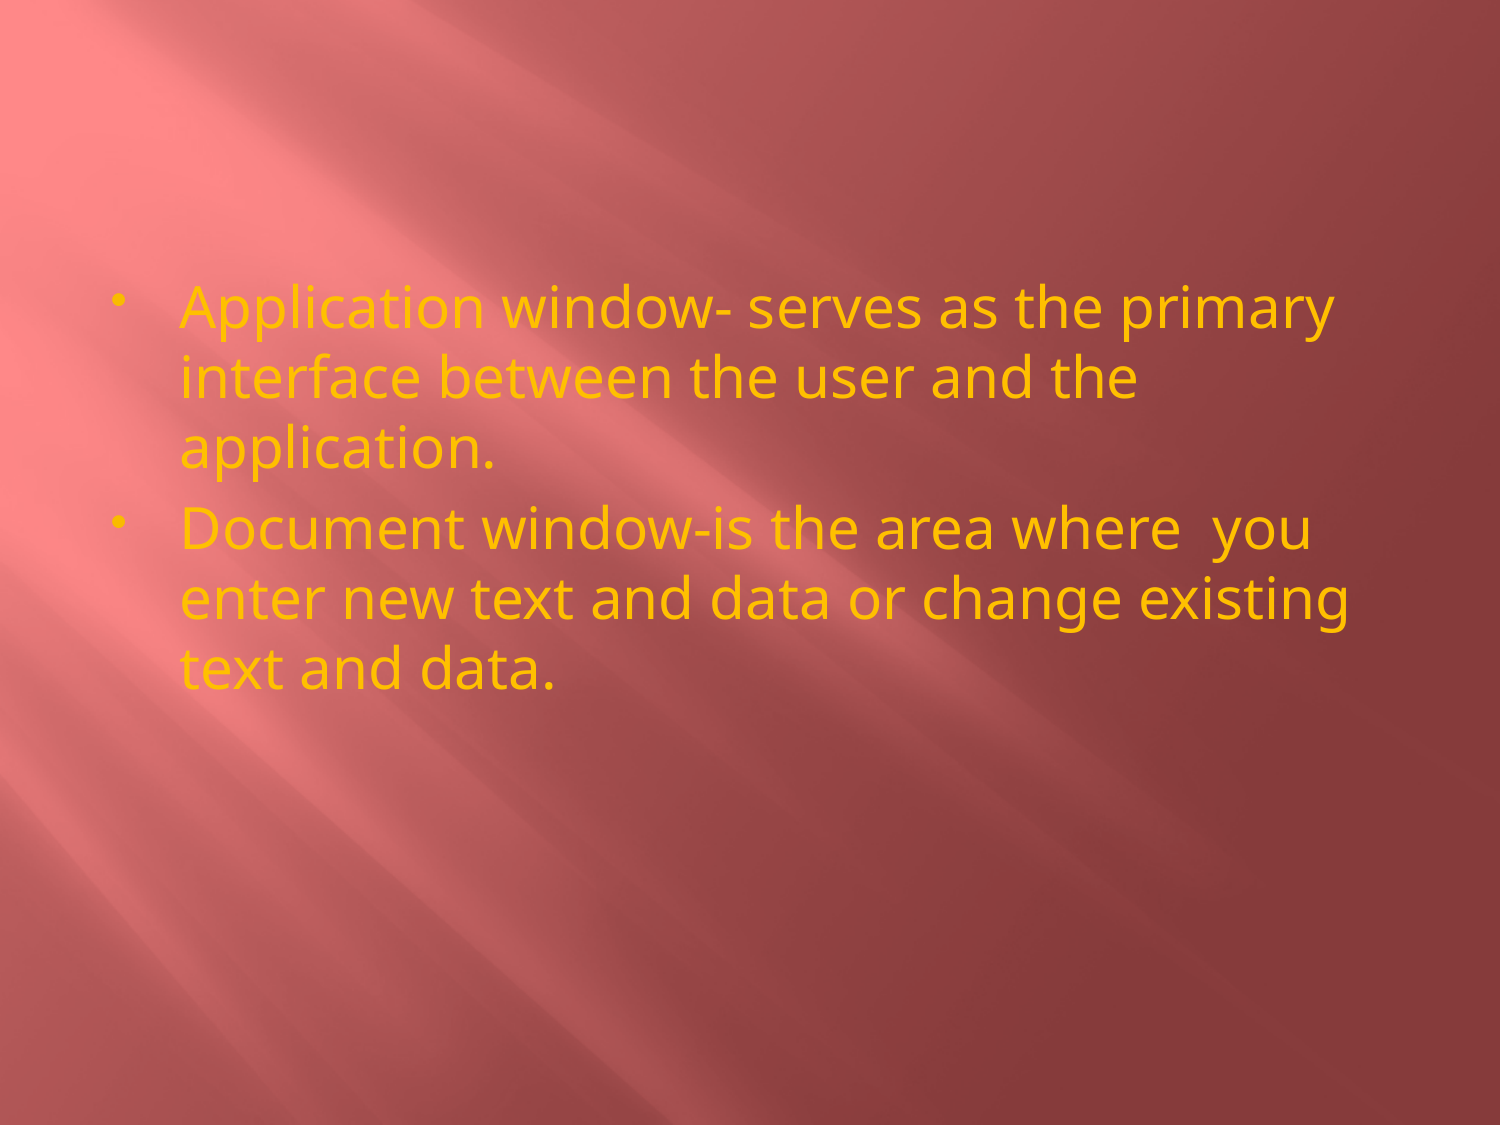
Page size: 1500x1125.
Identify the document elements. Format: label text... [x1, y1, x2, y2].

list Application window- serves as the primary interface between the user and the application. Document window-is the area where you enter new text and data or change existing text and data. [75, 262, 1425, 1035]
